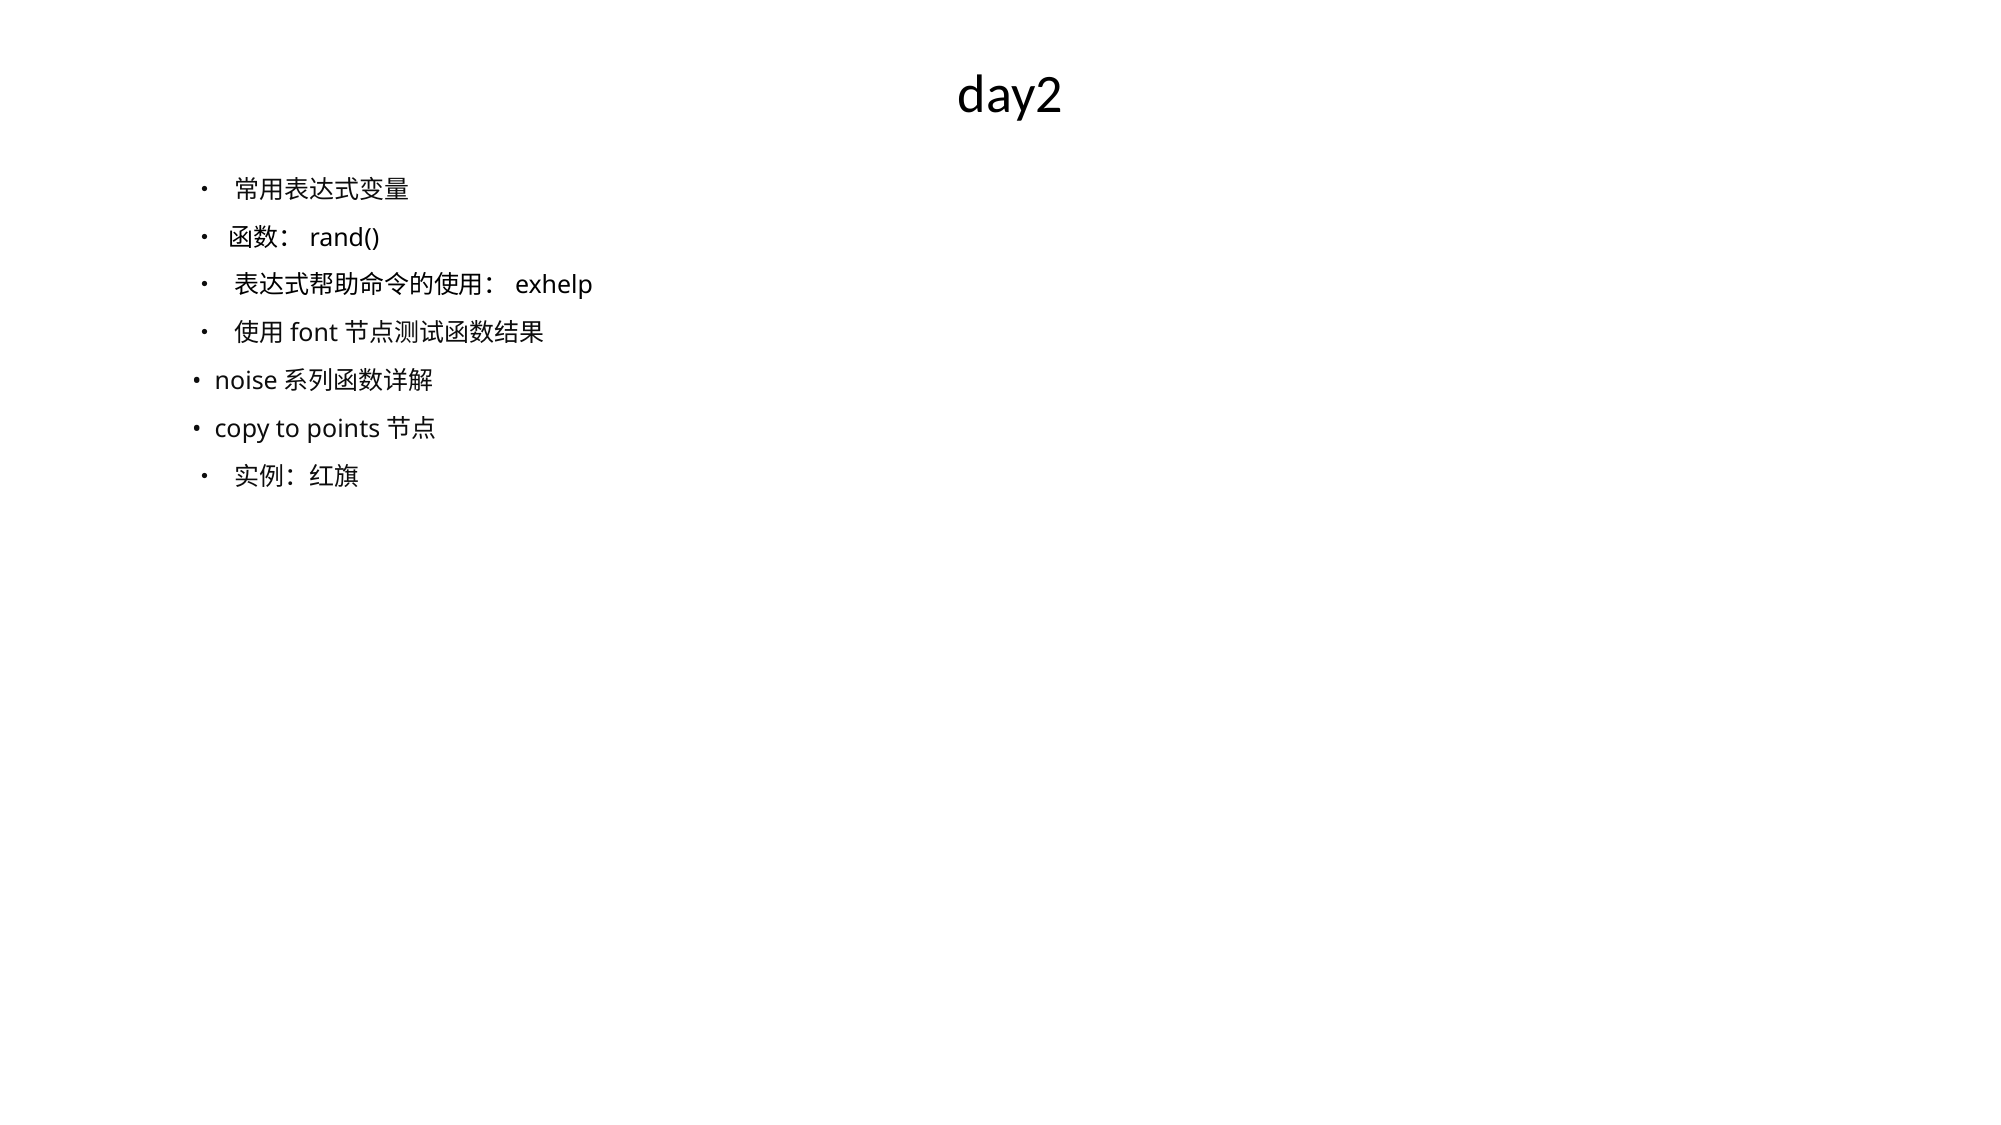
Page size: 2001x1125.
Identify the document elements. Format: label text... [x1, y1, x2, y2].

subtitle • 常用表达式变量 • 函数：rand() • 表达式帮助命令的使用：exhelp • 使用font节点测试函数结果 • noise系列函数详解 • copy to points节点 • 实例：红旗 [176, 168, 1815, 944]
title day2 [711, 29, 1309, 132]
